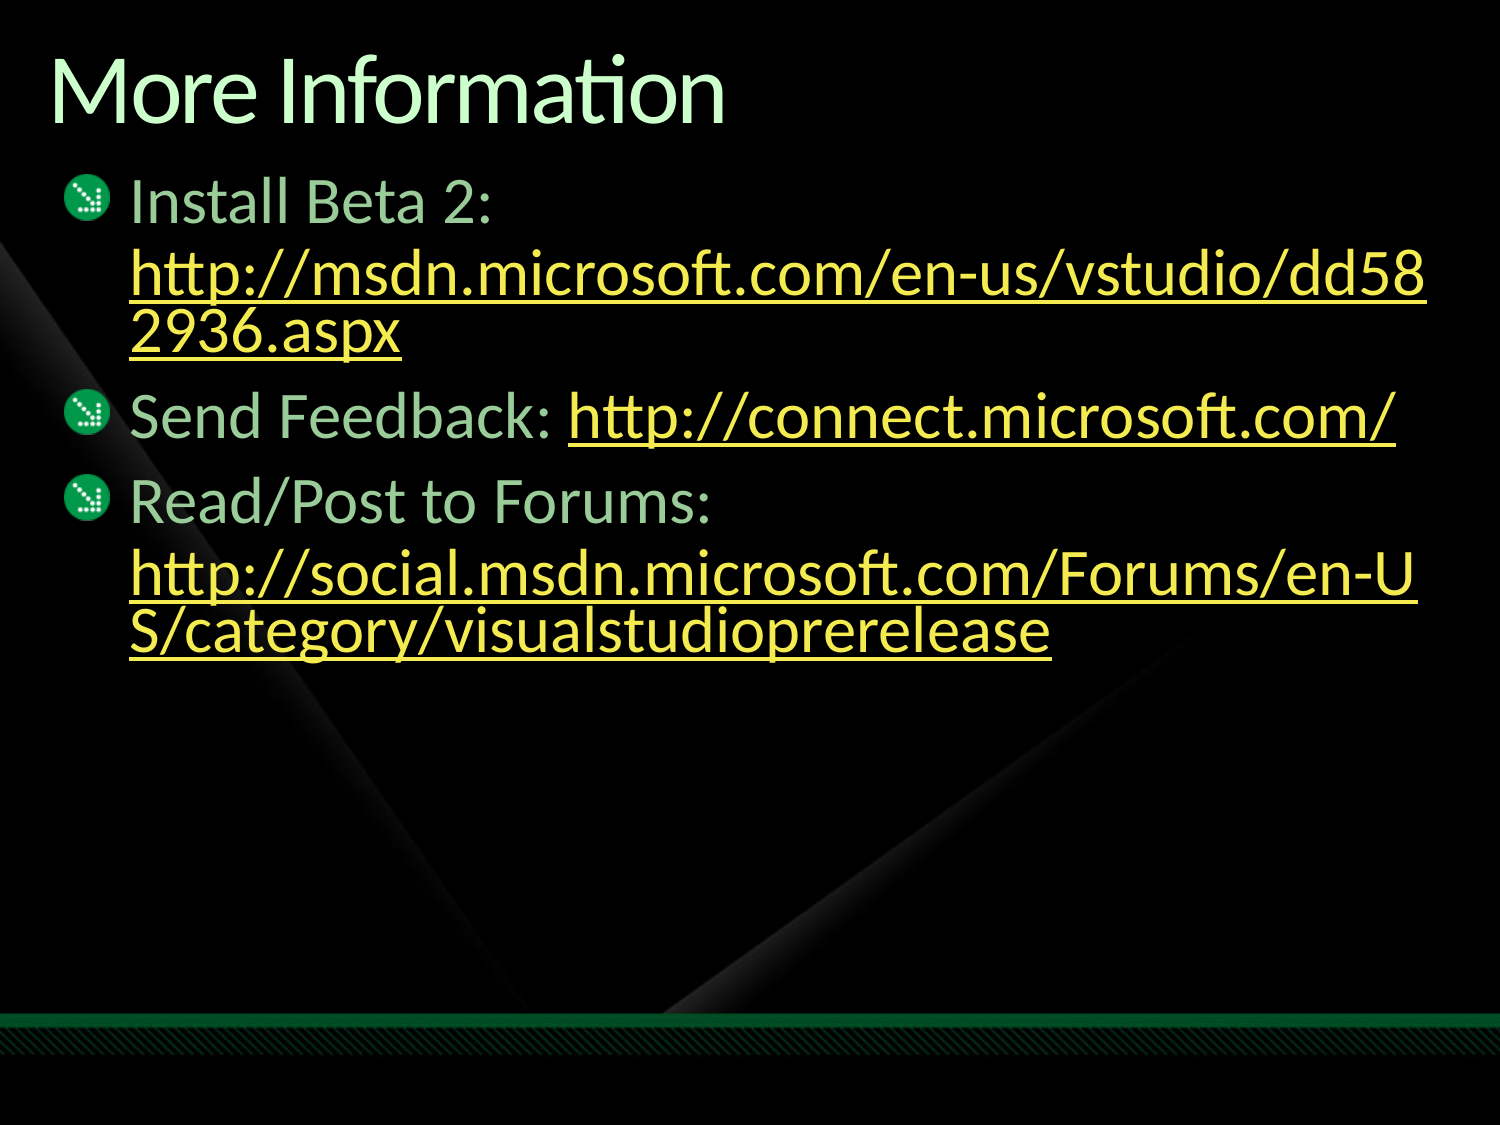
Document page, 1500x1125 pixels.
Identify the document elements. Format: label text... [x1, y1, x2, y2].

title More Information [47, 37, 1423, 147]
list Install Beta 2: http://msdn.microsoft.com/en-us/vstudio/dd582936.aspx Send Feedback: http://connect.microsoft.com/ Read/Post to Forums: http://social.msdn.microsoft.com/Forums/en-US/category/visualstudioprerelease [64, 166, 1440, 529]
picture [0, 0, 1500, 1125]
